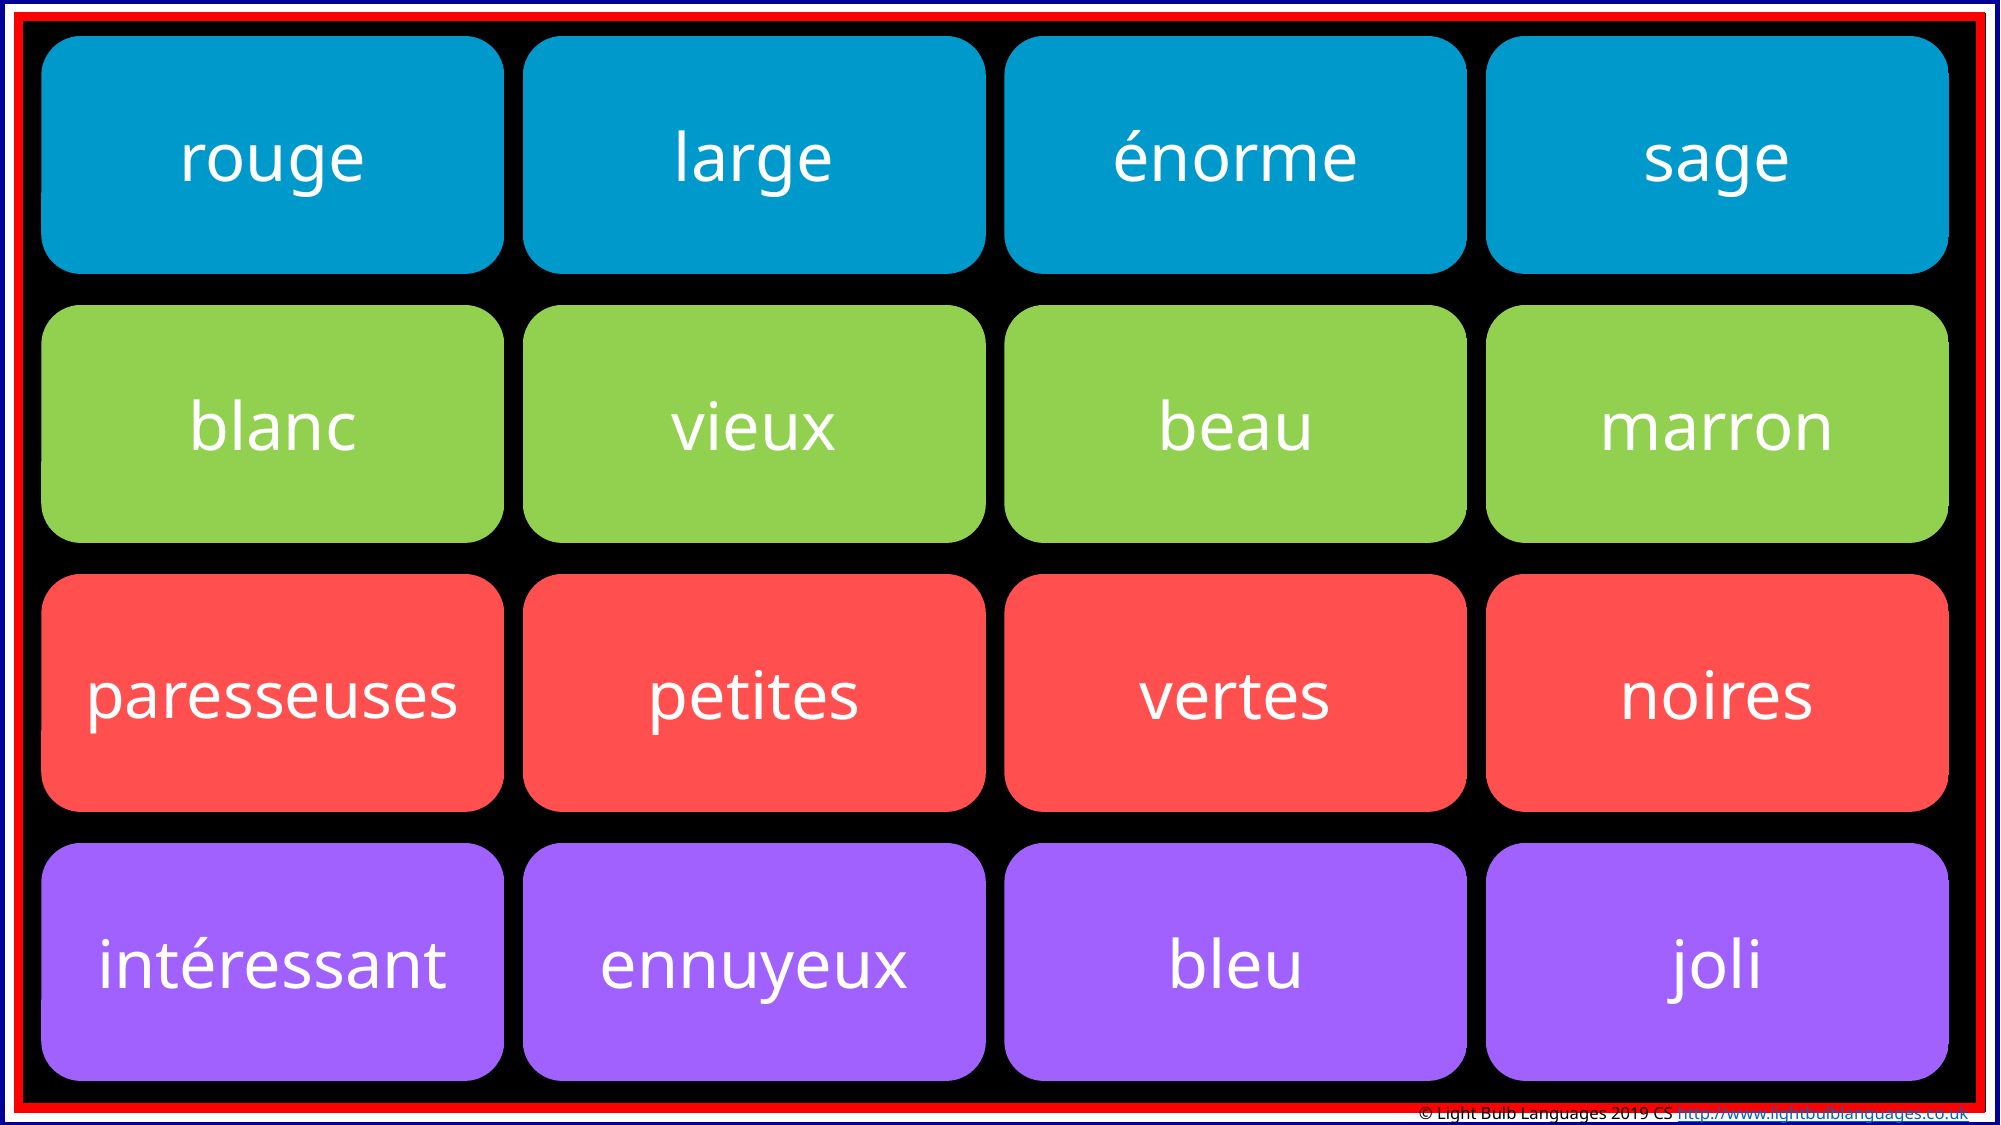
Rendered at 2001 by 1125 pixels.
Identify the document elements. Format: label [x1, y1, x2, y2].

text_box [0, 0, 2000, 1125]
